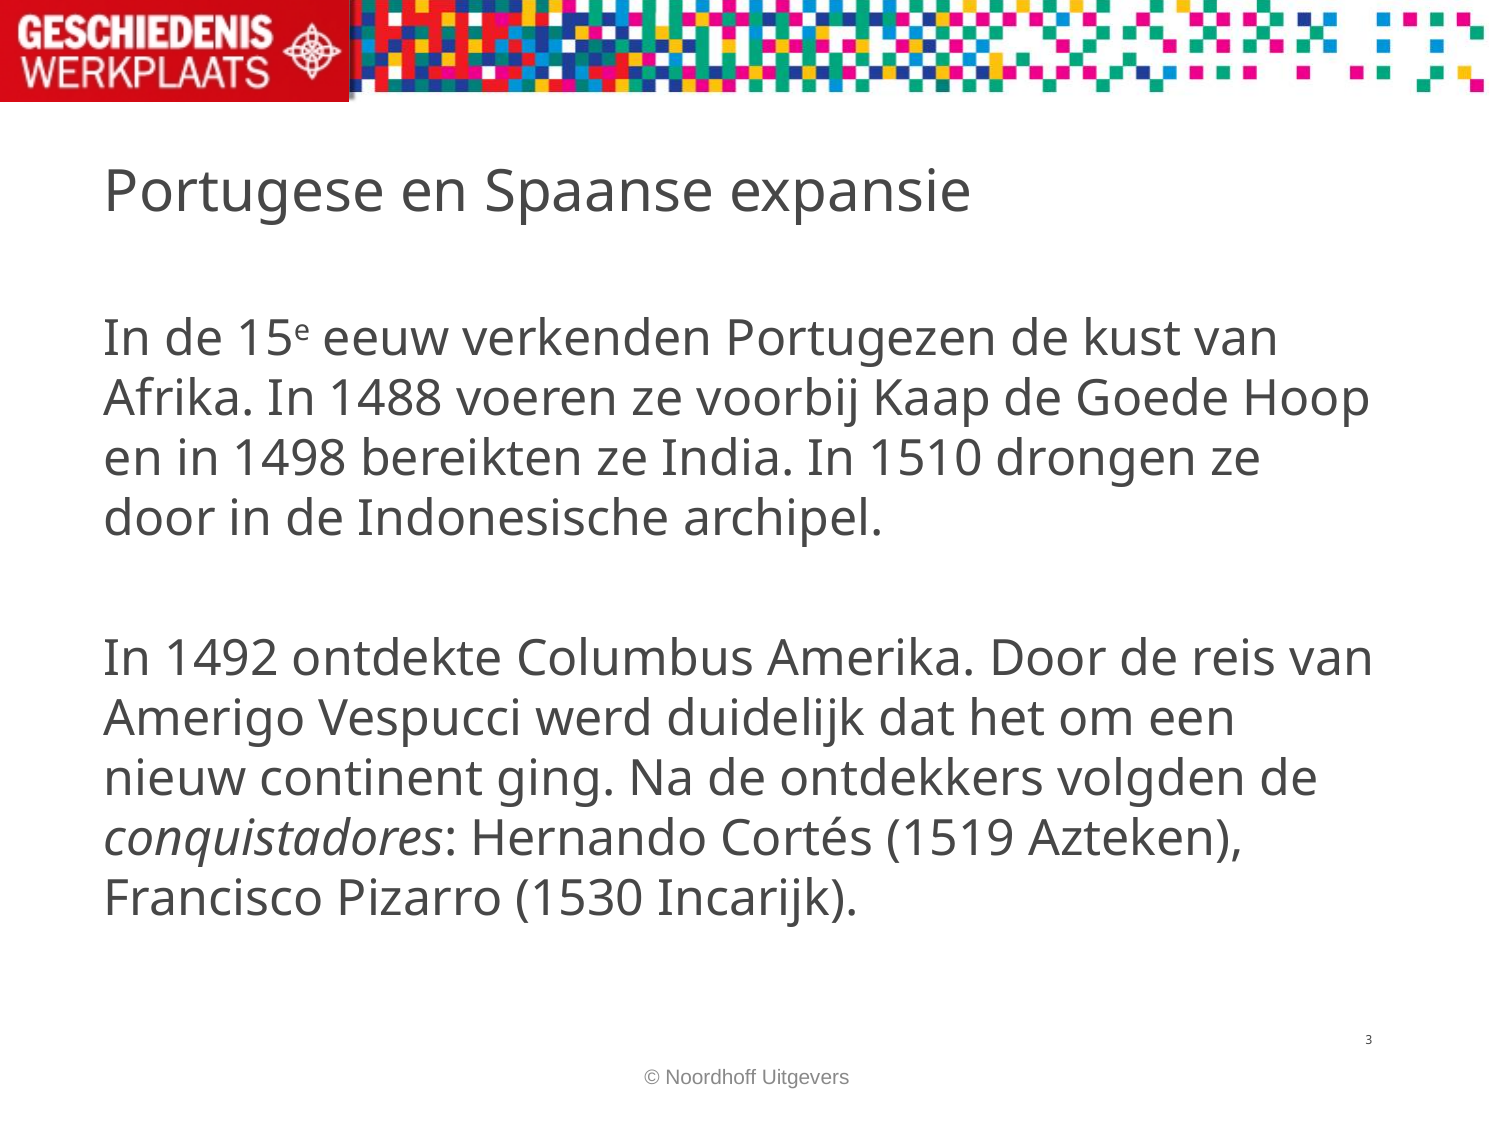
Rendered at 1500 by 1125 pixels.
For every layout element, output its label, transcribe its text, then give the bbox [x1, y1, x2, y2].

title Portugese en Spaanse expansie [103, 145, 1401, 256]
list In de 15e eeuw verkenden Portugezen de kust van Afrika. In 1488 voeren ze voorbij Kaap de Goede Hoop en in 1498 bereikten ze India. In 1510 drongen ze door in de Indonesische archipel. In 1492 ontdekte Columbus Amerika. Door de reis van Amerigo Vespucci werd duidelijk dat het om een nieuw continent ging. Na de ontdekkers volgden de conquistadores: Hernando Cortés (1519 Azteken), Francisco Pizarro (1530 Incarijk). [103, 297, 1401, 983]
slide_number 3 [1325, 1025, 1388, 1063]
text_box © Noordhoff Uitgevers [512, 1045, 988, 1106]
picture [0, 0, 1500, 1125]
